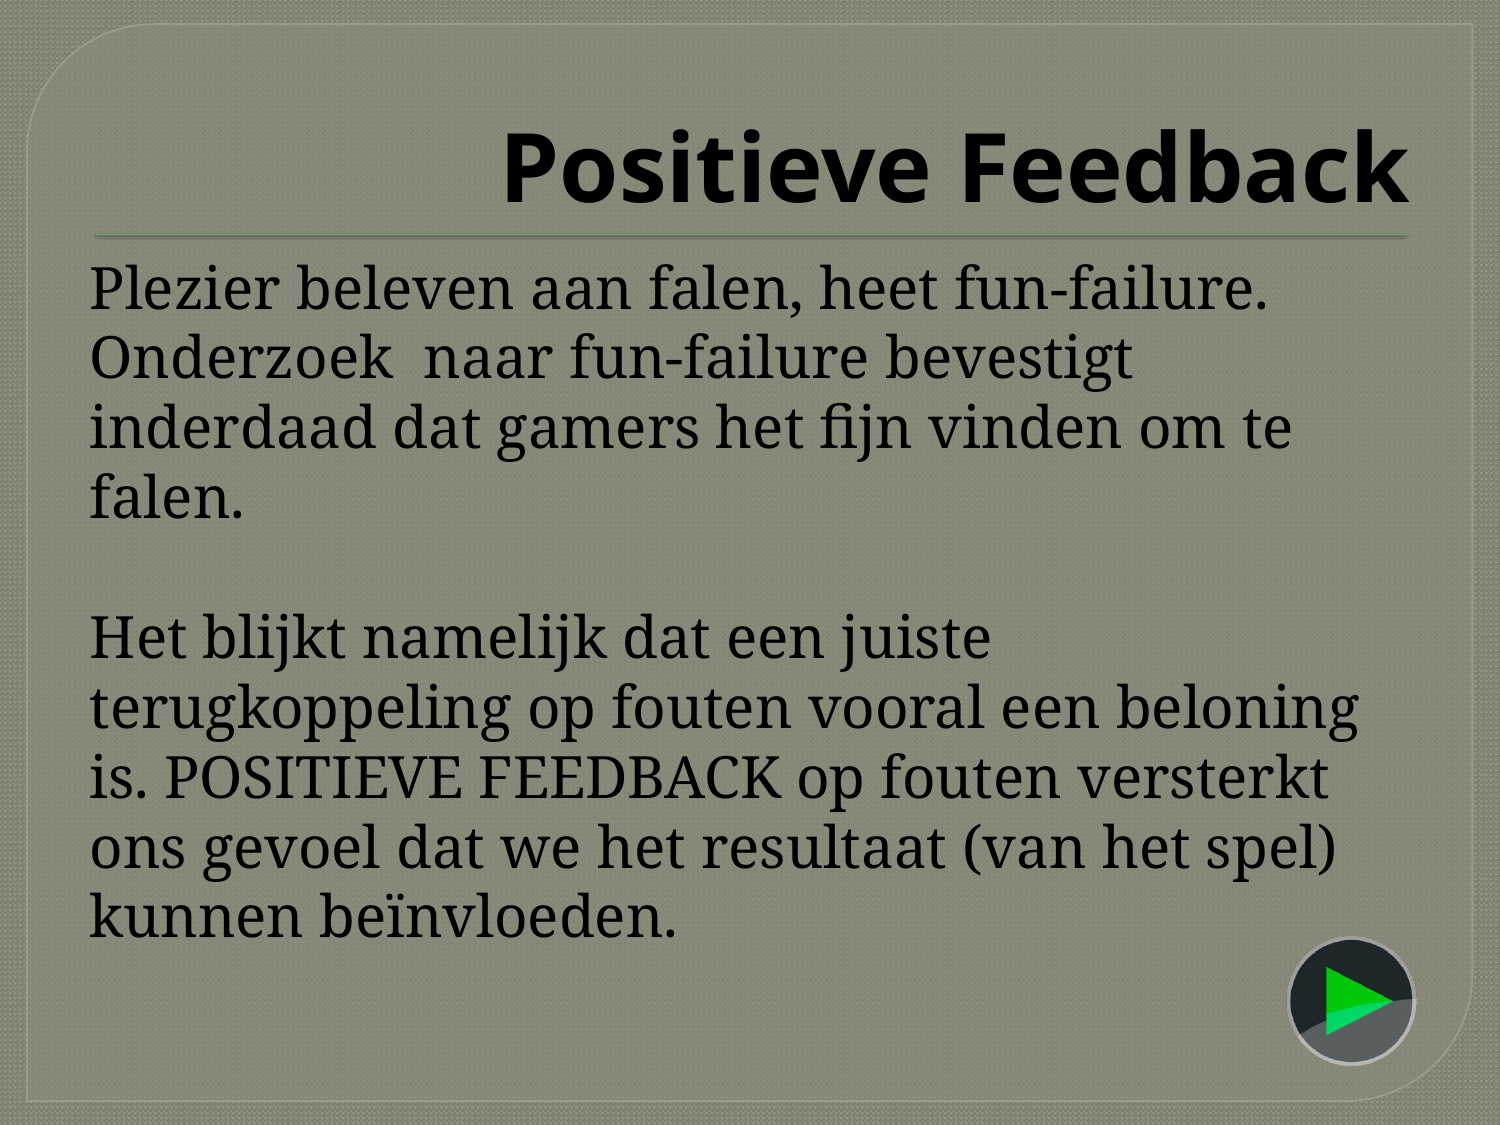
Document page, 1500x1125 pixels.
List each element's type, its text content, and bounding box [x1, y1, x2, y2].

title Positieve Feedback [75, 41, 1425, 230]
list Plezier beleven aan falen, heet fun-failure. Onderzoek naar fun-failure bevestigt inderdaad dat gamers het fijn vinden om te falen. Het blijkt namelijk dat een juiste terugkoppeling op fouten vooral een beloning is. POSITIEVE FEEDBACK op fouten versterkt ons gevoel dat we het resultaat (van het spel) kunnen beïnvloeden. [75, 243, 1436, 1106]
picture [1269, 917, 1434, 1083]
